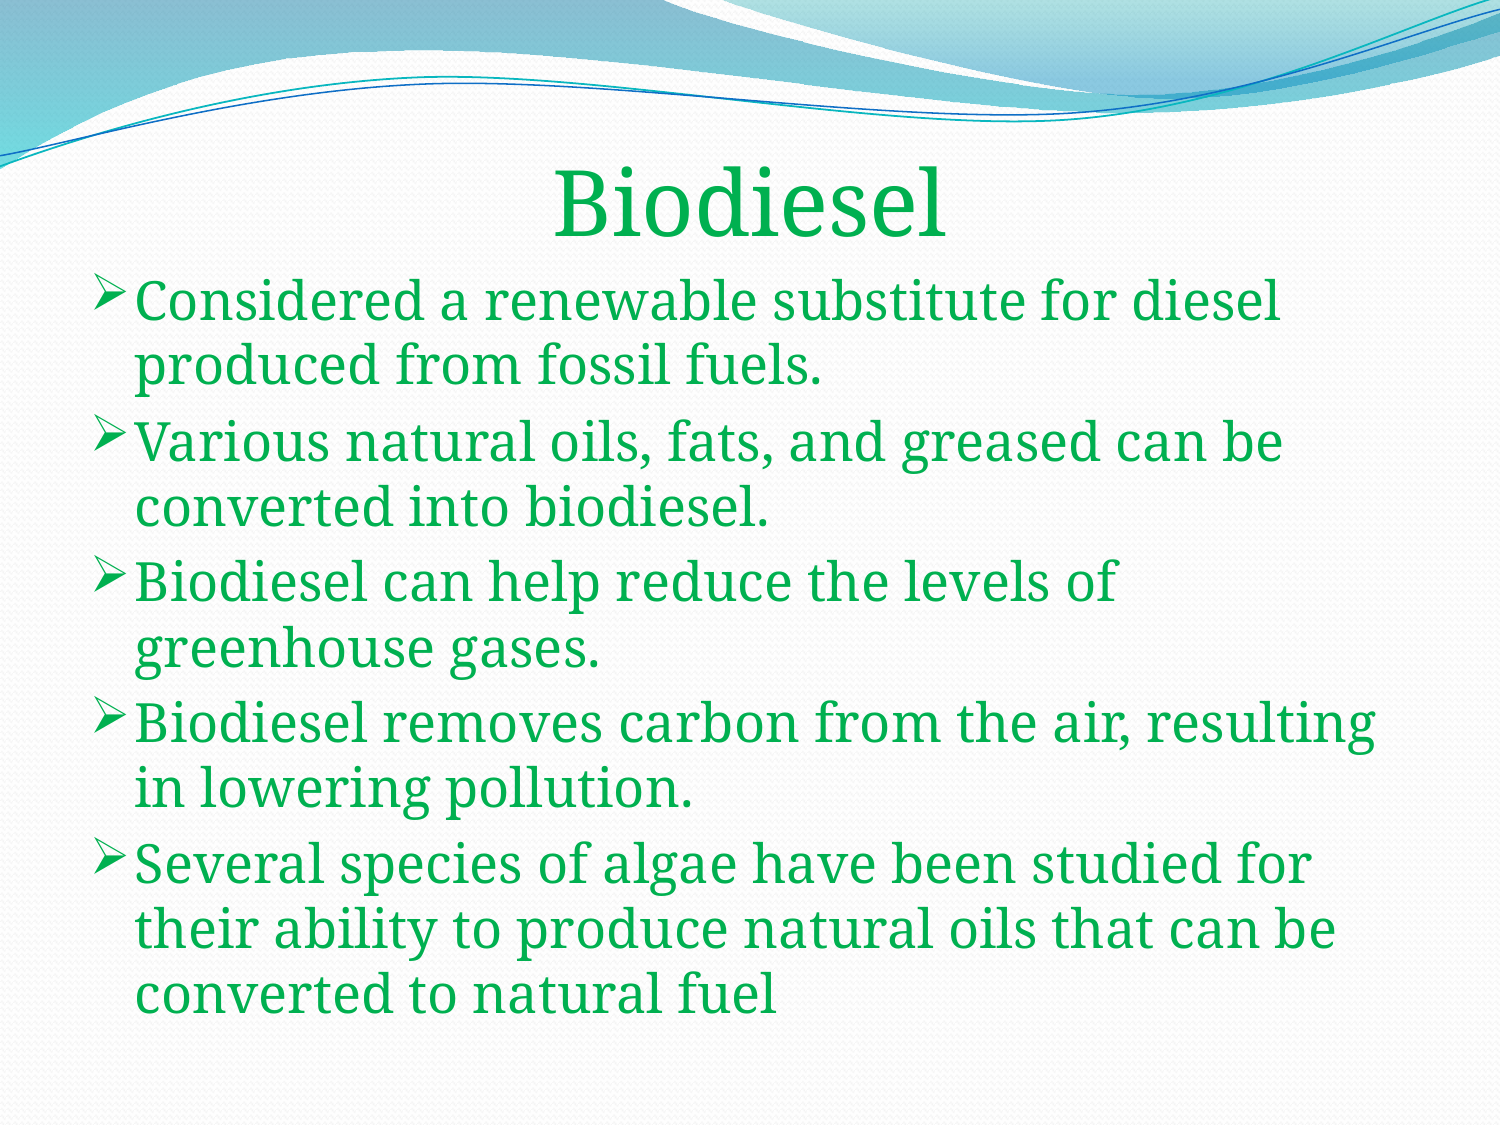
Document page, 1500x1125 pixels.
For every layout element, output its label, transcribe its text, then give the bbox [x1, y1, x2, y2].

list Biodiesel Considered a renewable substitute for diesel produced from fossil fuels. Various natural oils, fats, and greased can be converted into biodiesel. Biodiesel can help reduce the levels of greenhouse gases. Biodiesel removes carbon from the air, resulting in lowering pollution. Several species of algae have been studied for their ability to produce natural oils that can be converted to natural fuel [75, 137, 1425, 1038]
